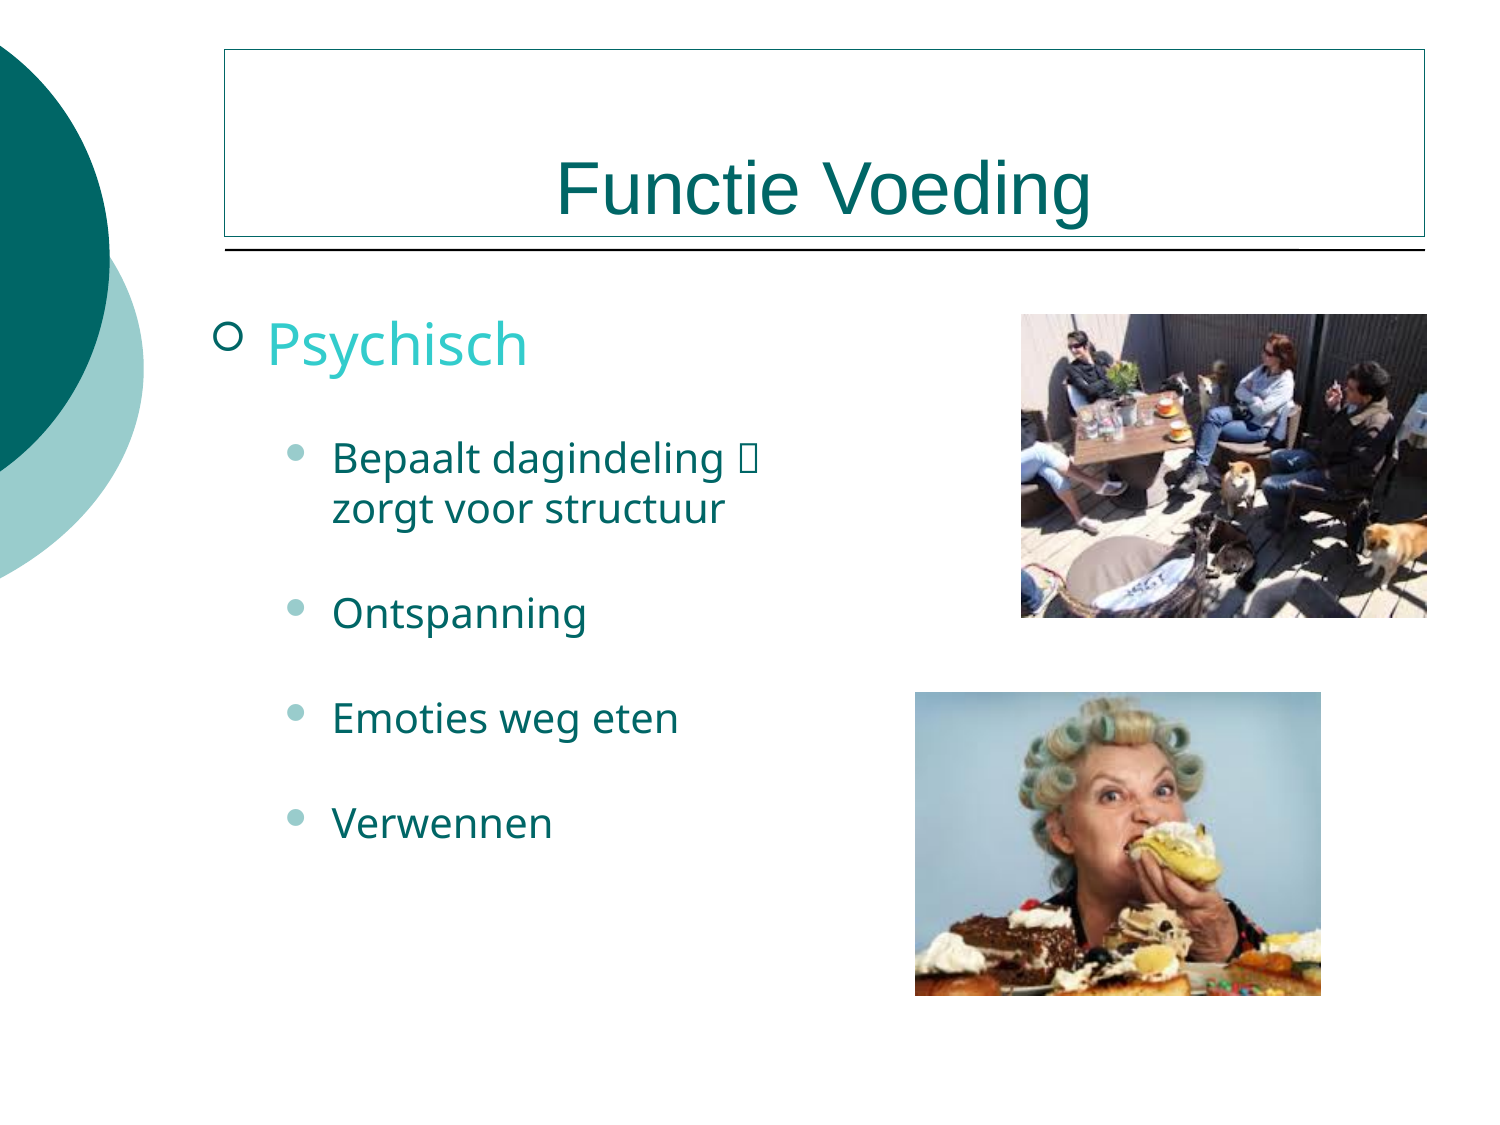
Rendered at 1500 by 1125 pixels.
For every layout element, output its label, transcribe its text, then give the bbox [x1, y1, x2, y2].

picture [1021, 314, 1427, 618]
title Functie Voeding [224, 49, 1425, 237]
picture [915, 692, 1321, 996]
list Psychisch Bepaalt dagindeling  zorgt voor structuur Ontspanning Emoties weg eten Verwennen [194, 299, 812, 975]
